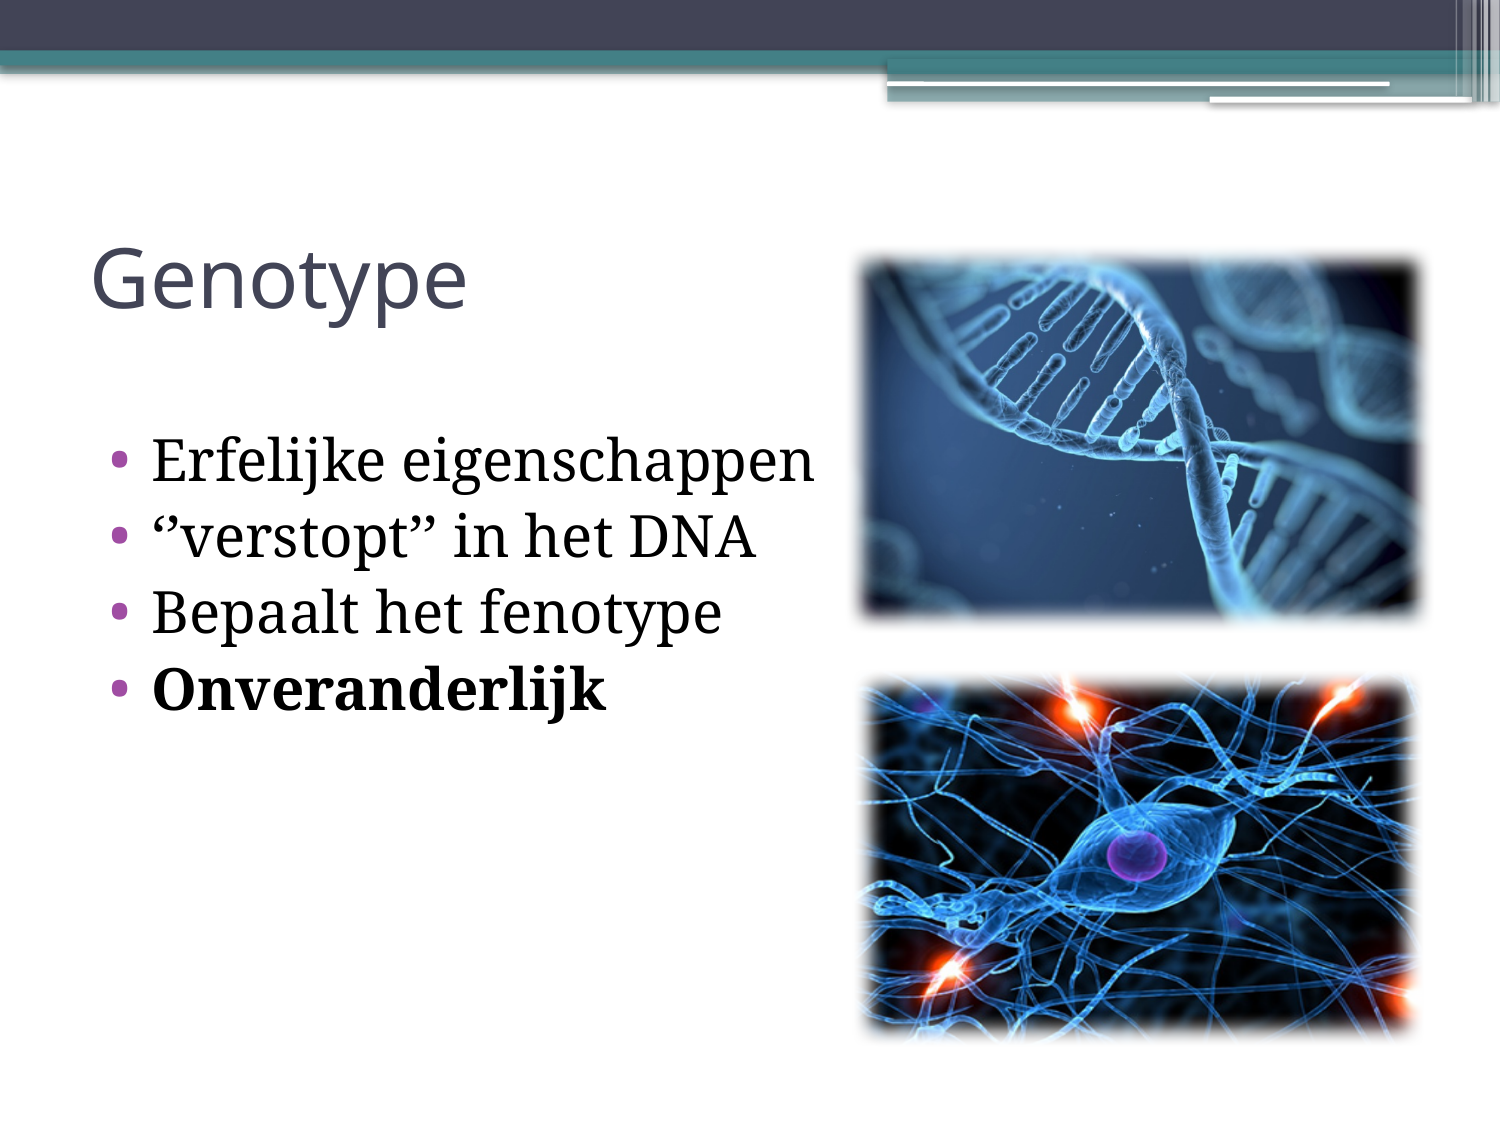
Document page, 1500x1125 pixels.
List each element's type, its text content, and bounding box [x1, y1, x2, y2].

list Erfelijke eigenschappen ‘’verstopt’’ in het DNA Bepaalt het fenotype Onveranderlijk [76, 415, 1427, 1125]
picture [852, 668, 1424, 1048]
title Genotype [75, 187, 1425, 363]
picture [844, 243, 1435, 634]
